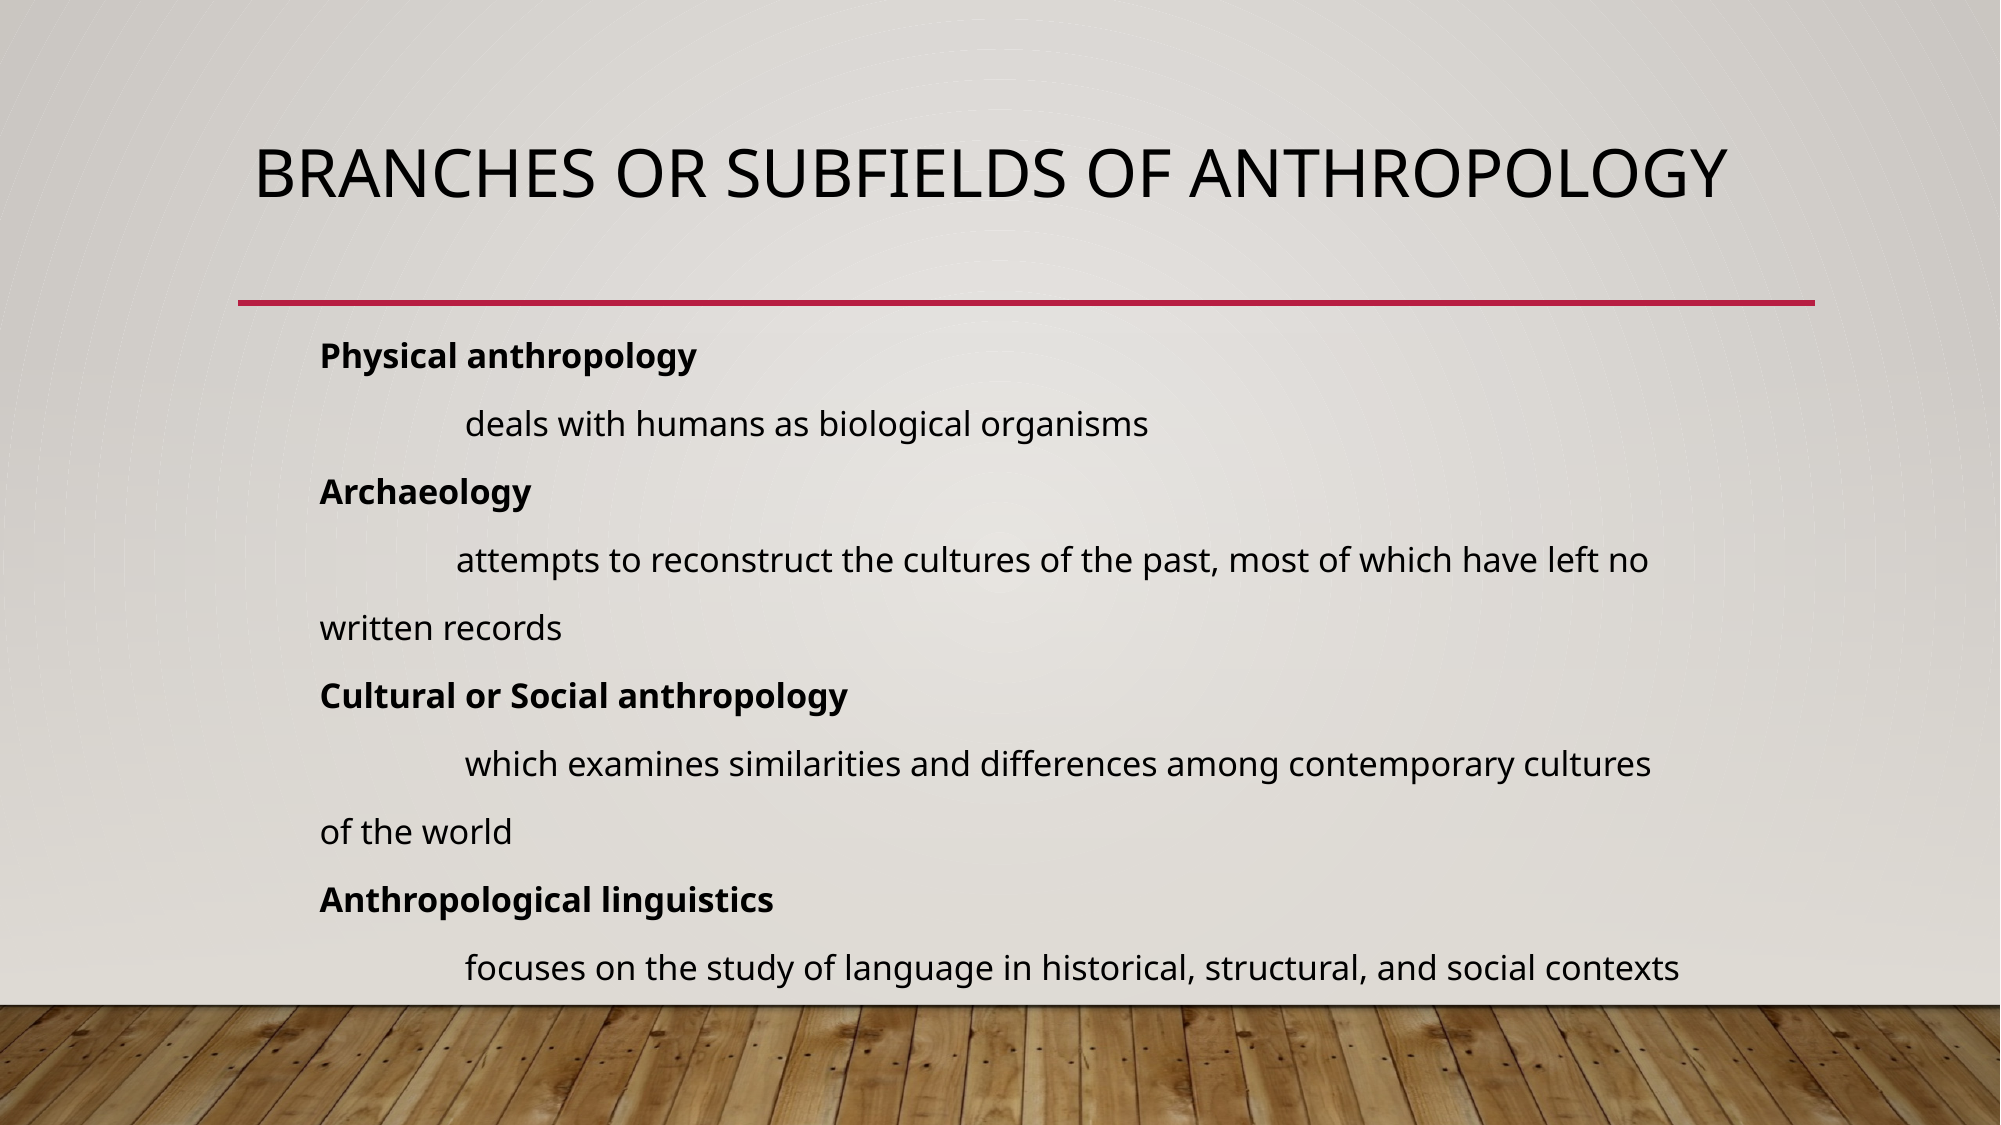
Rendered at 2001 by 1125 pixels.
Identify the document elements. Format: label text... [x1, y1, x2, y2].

title Branches or subfields of Anthropology [238, 131, 1814, 305]
list Physical anthropology deals with humans as biological organisms Archaeology attempts to reconstruct the cultures of the past, most of which have left no written records Cultural or Social anthropology which examines similarities and differences among contemporary cultures of the world Anthropological linguistics focuses on the study of language in historical, structural, and social contexts [304, 318, 1814, 1008]
picture [0, 1005, 2000, 1125]
